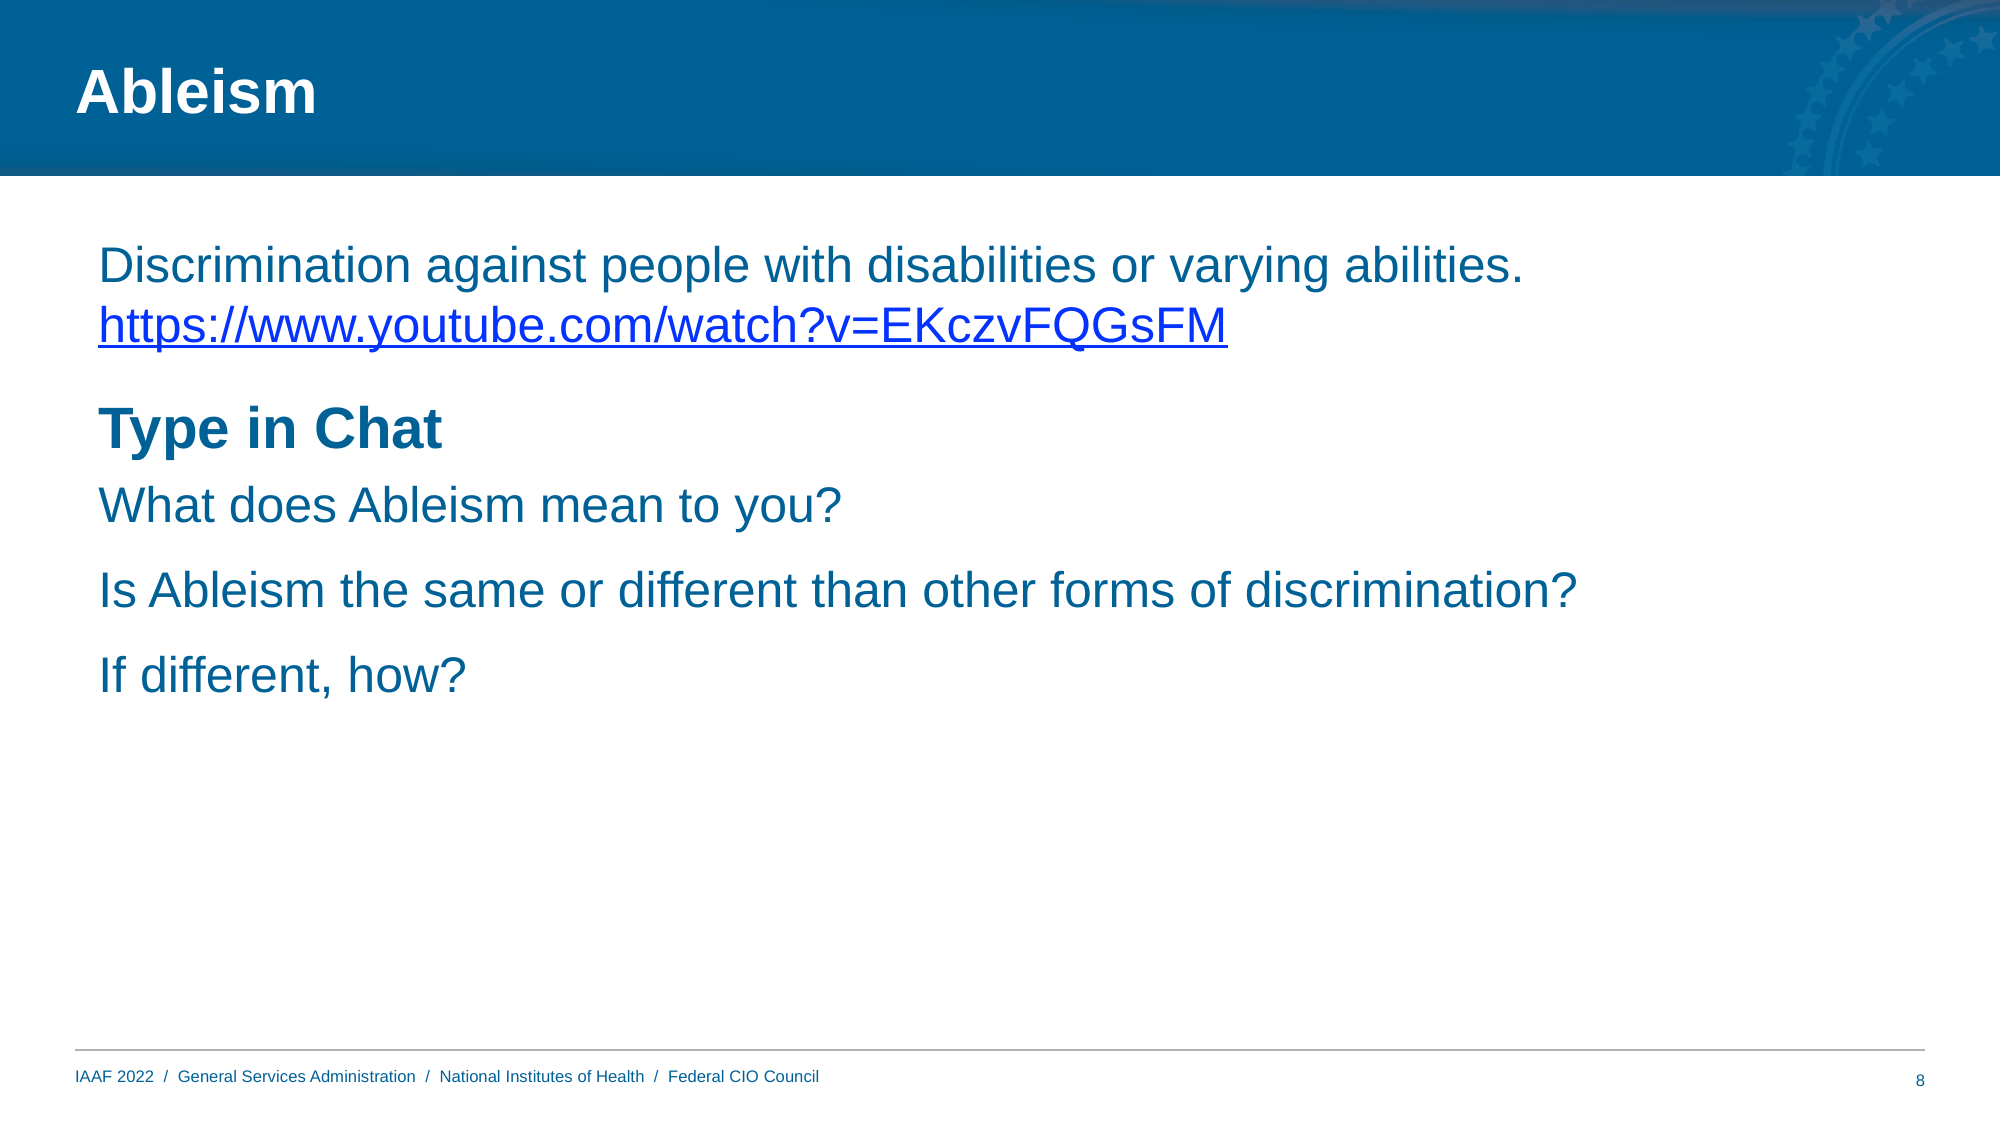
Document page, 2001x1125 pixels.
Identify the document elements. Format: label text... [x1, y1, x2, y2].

picture [0, 168, 666, 176]
title Ableism [75, 52, 1800, 128]
picture [0, 0, 2000, 176]
list Discrimination against people with disabilities or varying abilities. https://www.youtube.com/watch?v=EKczvFQGsFM Type in Chat What does Ableism mean to you? Is Ableism the same or different than other forms of discrimination? If different, how? [75, 224, 1925, 1035]
slide_number 8 [1880, 1065, 1925, 1095]
